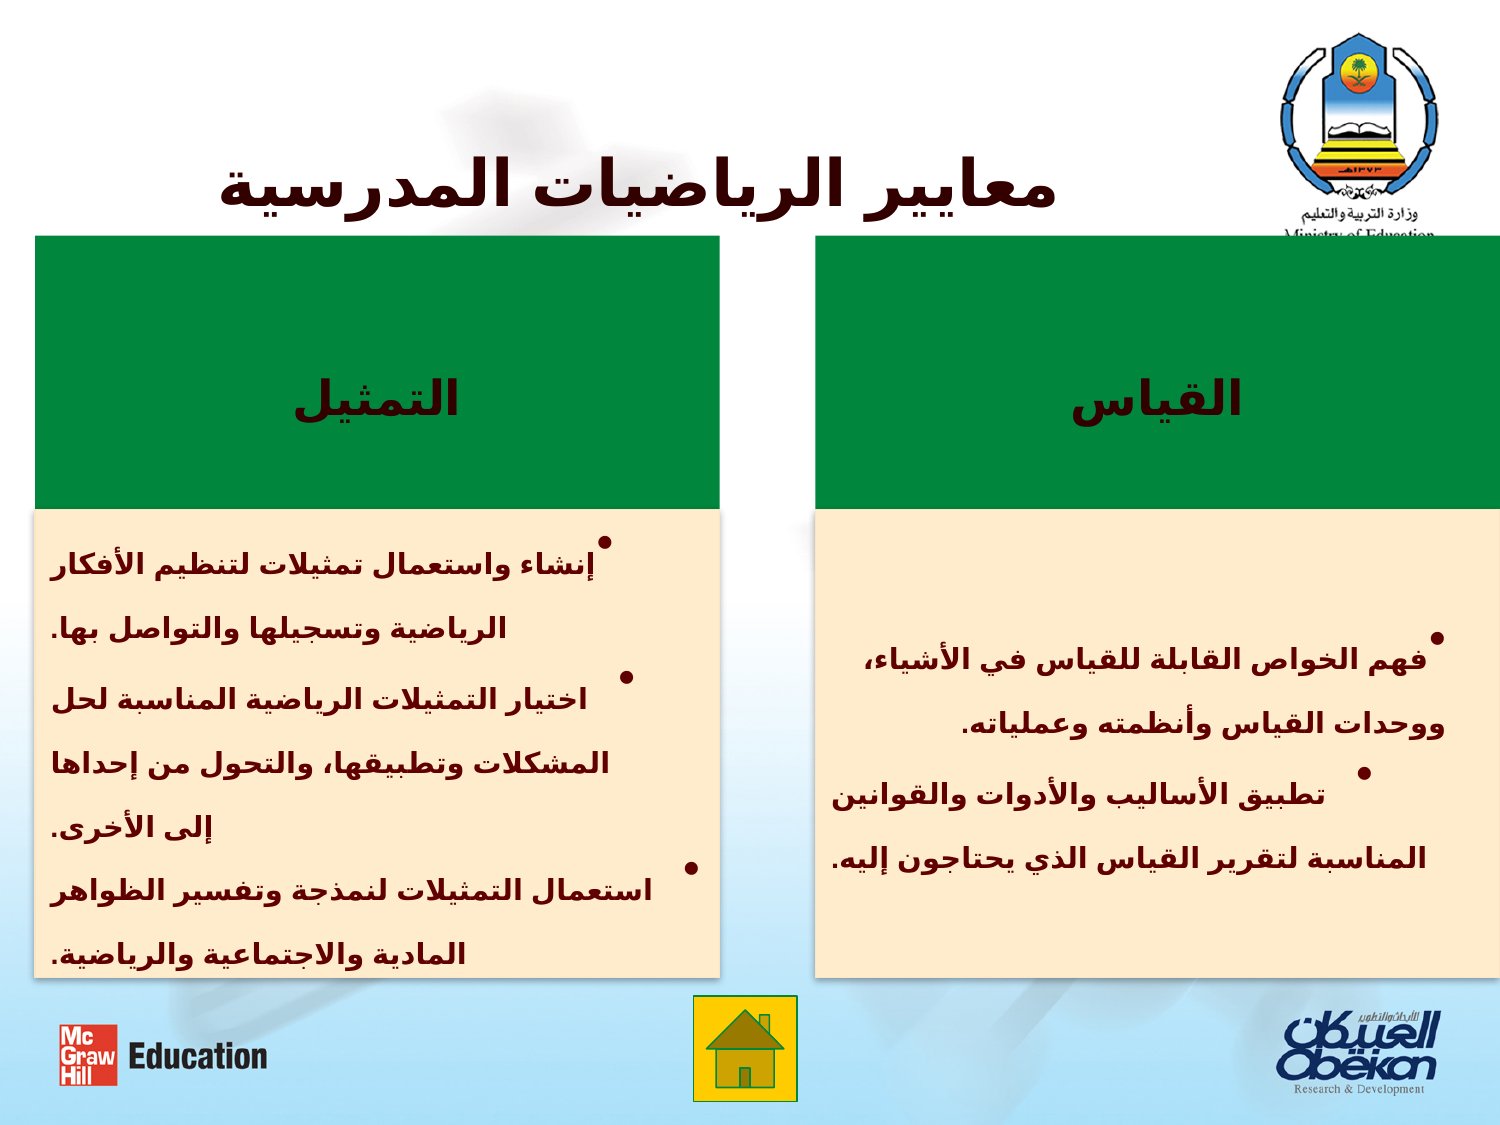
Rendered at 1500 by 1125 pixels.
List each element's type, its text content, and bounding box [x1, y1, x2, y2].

picture [0, 0, 1500, 1125]
text_box [693, 996, 797, 1102]
text_box معايير الرياضيات المدرسية [35, 58, 1243, 227]
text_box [34, 228, 1500, 985]
